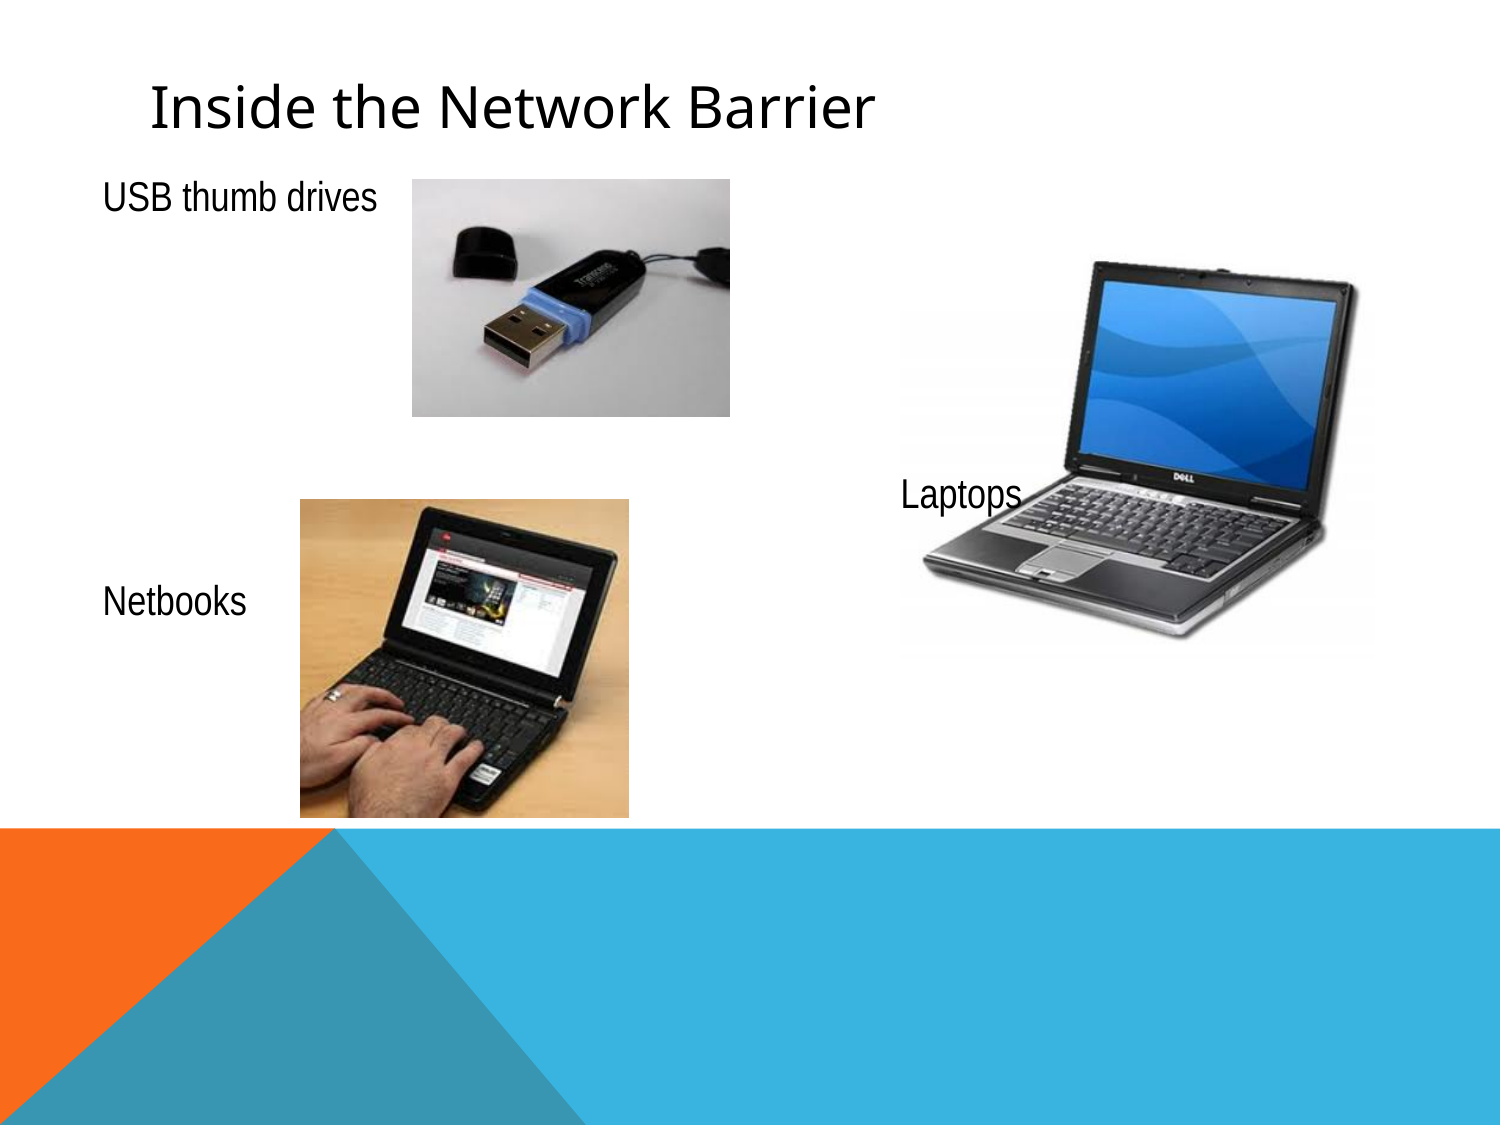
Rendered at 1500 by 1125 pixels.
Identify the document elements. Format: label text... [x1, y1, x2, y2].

picture [899, 235, 1376, 659]
picture [299, 499, 629, 818]
title Inside the Network Barrier [135, 60, 1369, 150]
picture [412, 179, 730, 418]
list USB thumb drives Laptops Netbooks [87, 162, 1369, 818]
